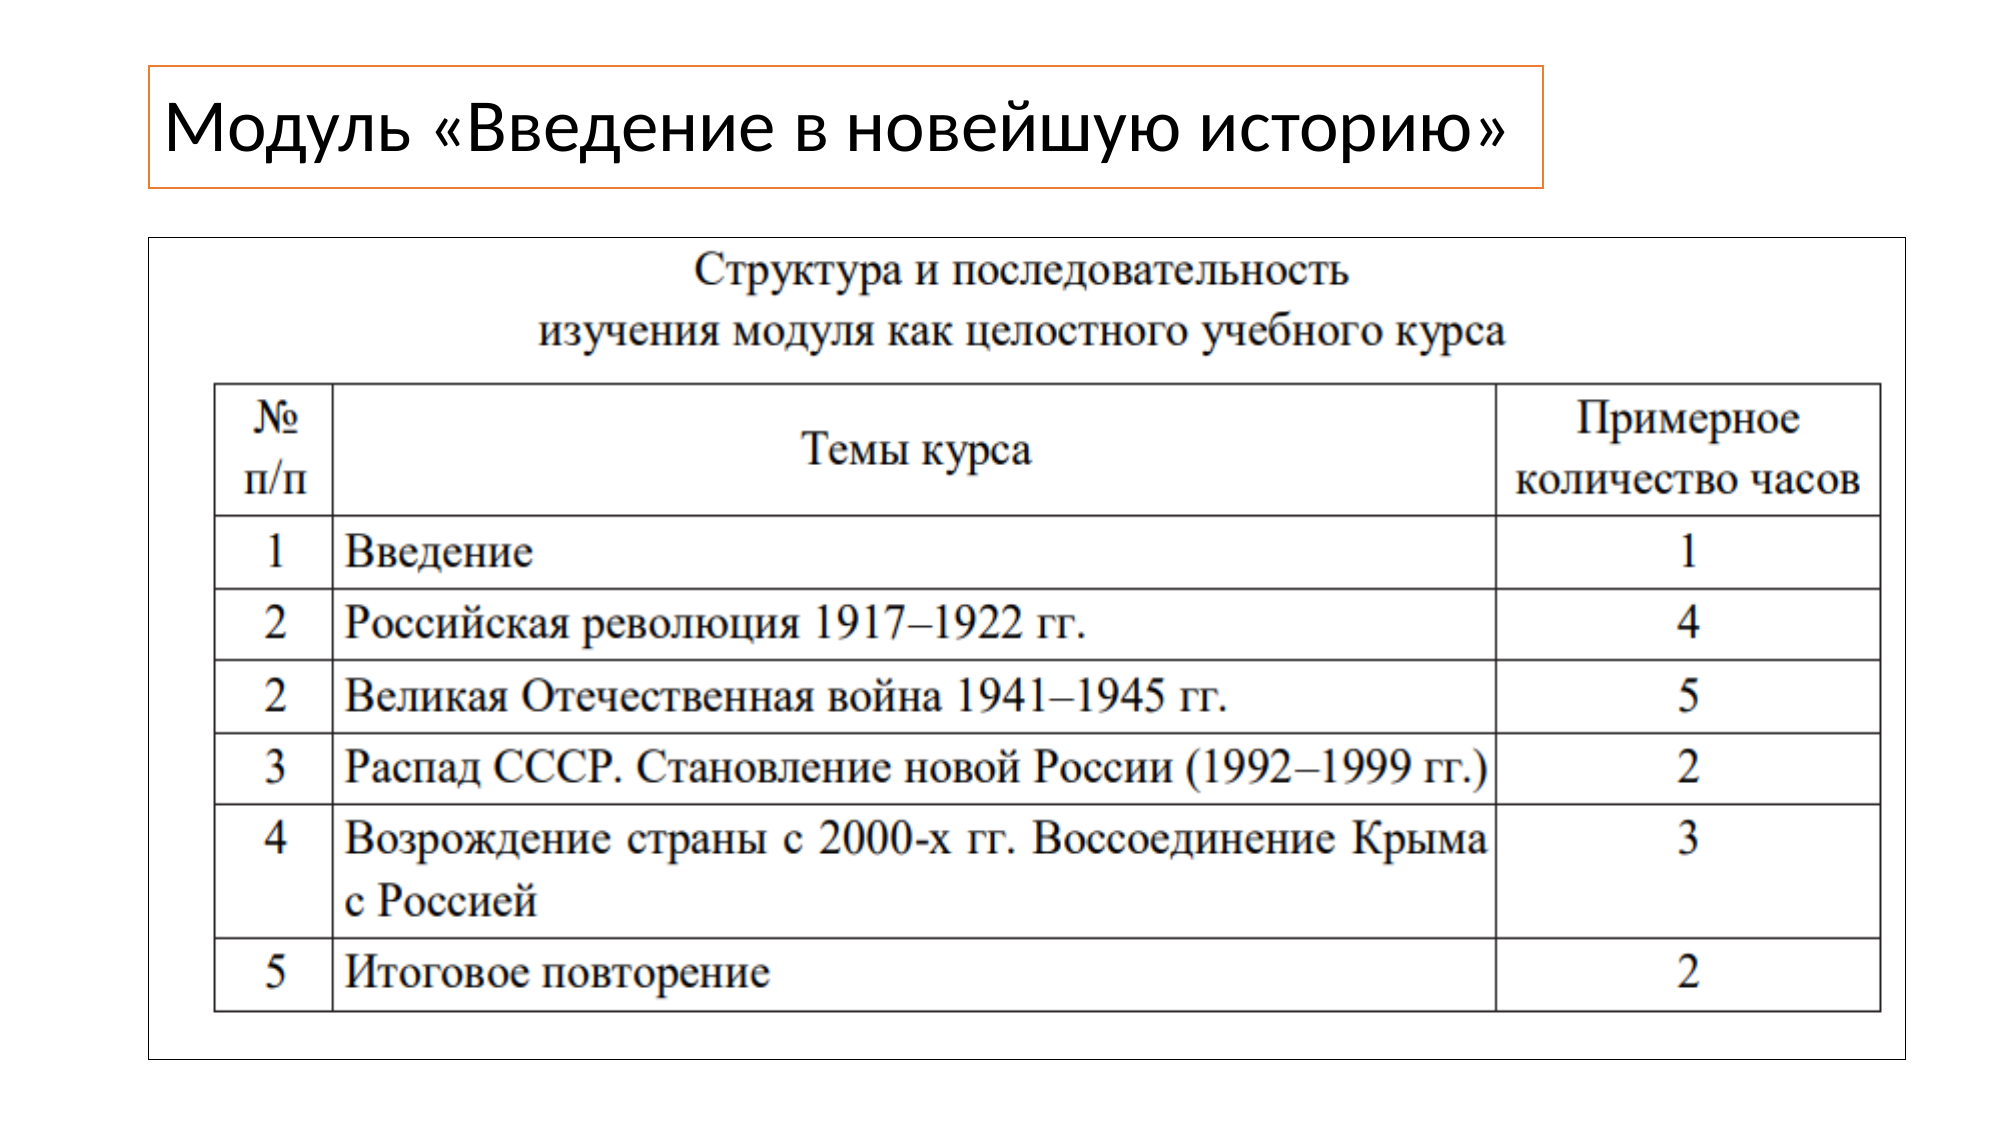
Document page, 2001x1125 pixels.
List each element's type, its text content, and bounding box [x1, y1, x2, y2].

title Модуль «Введение в новейшую историю» [148, 65, 1544, 189]
picture [148, 237, 1906, 1060]
